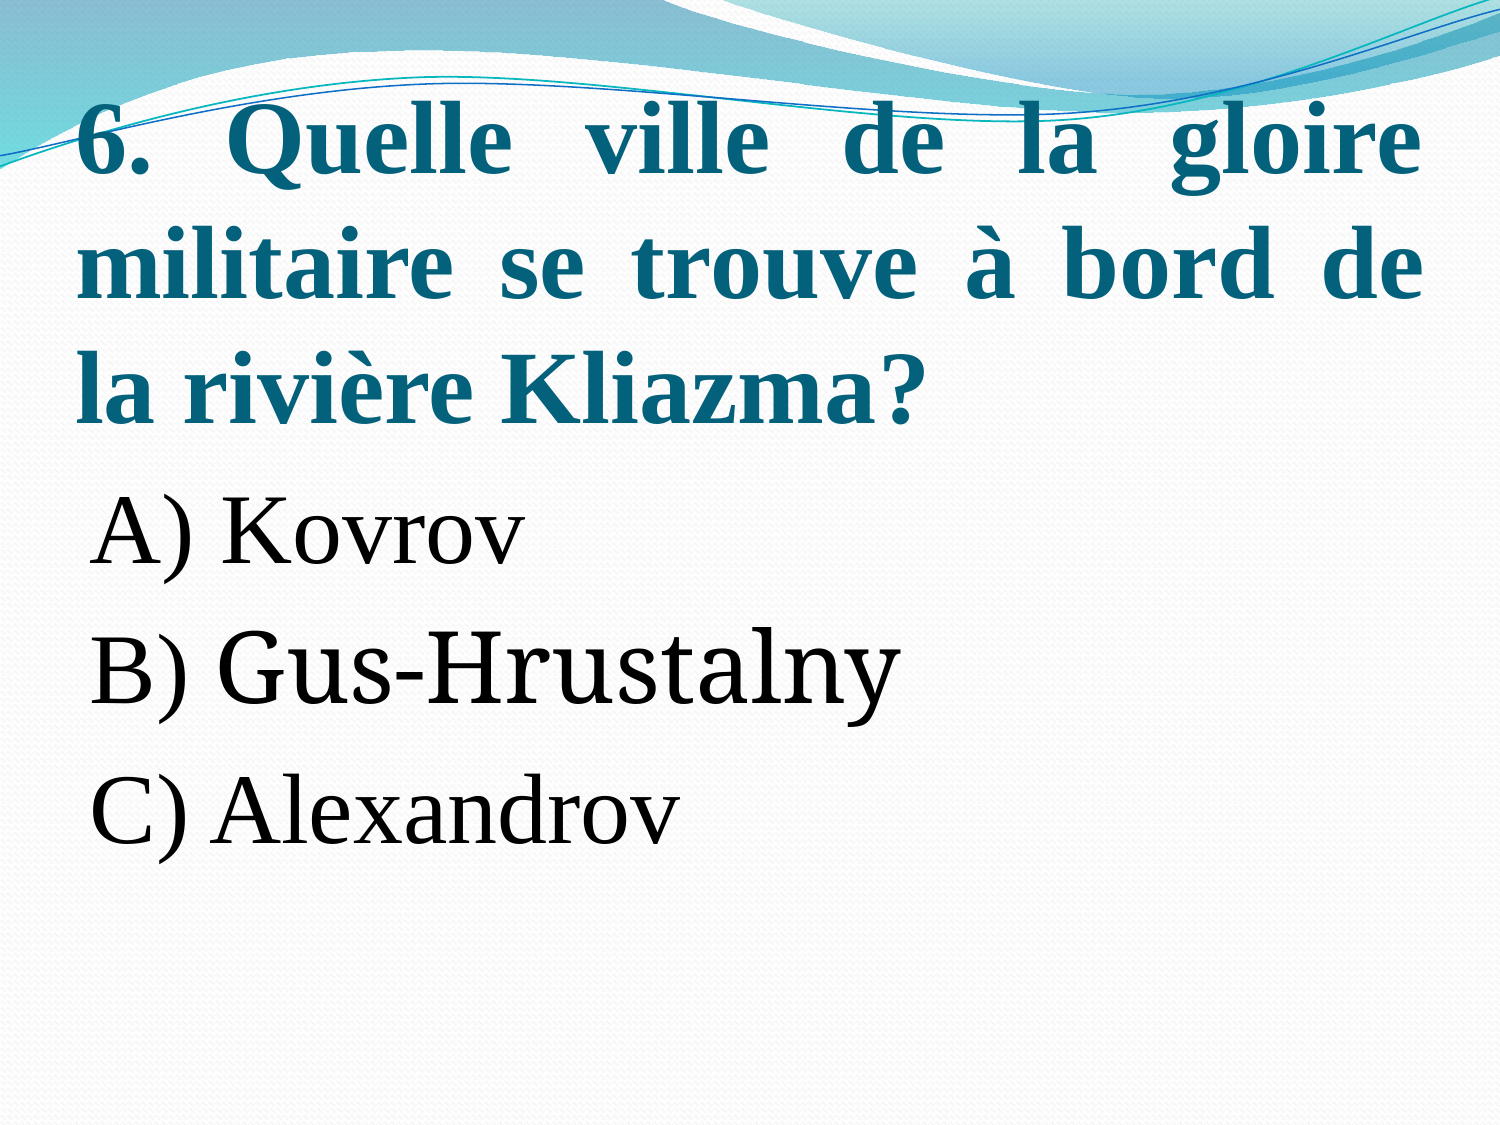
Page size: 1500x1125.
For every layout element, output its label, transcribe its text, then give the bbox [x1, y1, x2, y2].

title 6. Quelle ville de la gloire militaire se trouve à bord de la rivière Kliazma? [75, 115, 1425, 445]
list A) Kovrov B) Gus-Hrustalny C) Alexandrov [75, 456, 1425, 1038]
